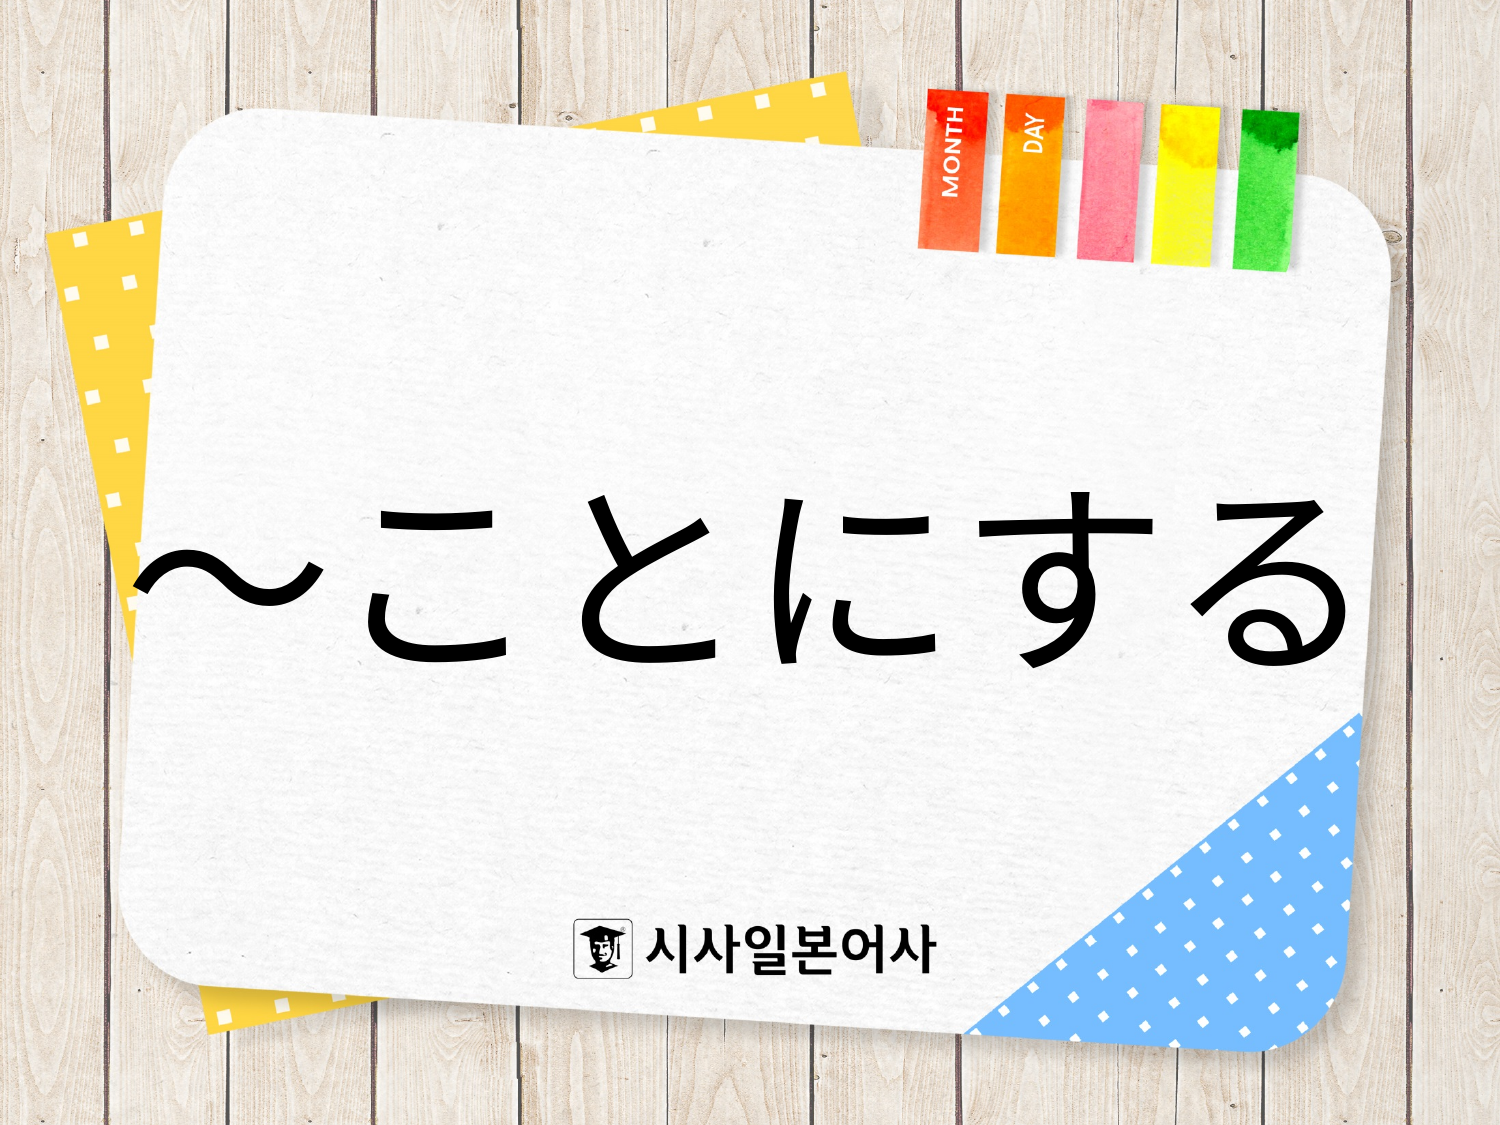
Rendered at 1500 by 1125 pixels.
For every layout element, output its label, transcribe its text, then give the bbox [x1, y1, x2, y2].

title ～ことにする [75, 338, 1425, 811]
picture [0, 0, 1500, 1125]
